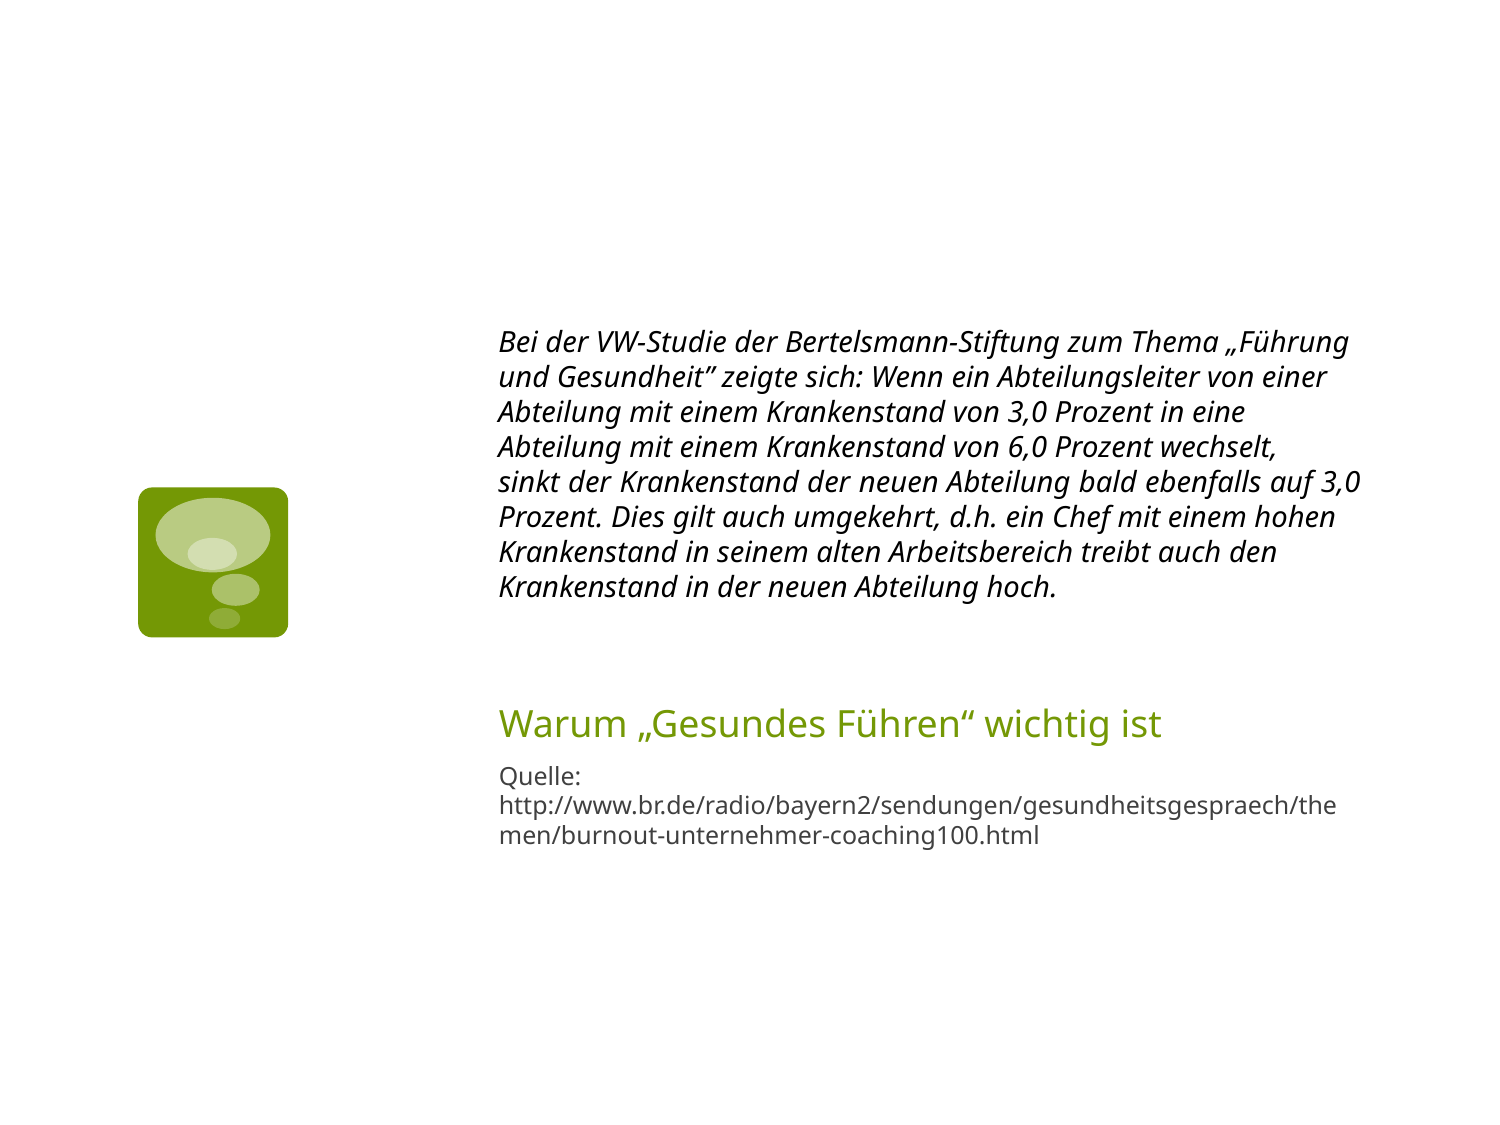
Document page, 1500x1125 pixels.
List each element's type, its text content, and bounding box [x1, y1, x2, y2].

list Quelle: http://www.br.de/radio/bayern2/sendungen/gesundheitsgespraech/themen/burnout-unternehmer-coaching100.html [483, 752, 1373, 856]
title Warum „Gesundes Führen“ wichtig ist [483, 640, 1373, 752]
text_box Bei der VW-Studie der Bertelsmann-Stiftung zum Thema „Führung und Gesundheit” zeigte sich: Wenn ein Abteilungsleiter von einer Abteilung mit einem Krankenstand von 3,0 Prozent in eine Abteilung mit einem Krankenstand von 6,0 Prozent wechselt, sinkt der Krankenstand der neuen Abteilung bald ebenfalls auf 3,0 Prozent. Dies gilt auch umgekehrt, d.h. ein Chef mit einem hohen Krankenstand in seinem alten Arbeitsbereich treibt auch den Krankenstand in der neuen Abteilung hoch. [483, 315, 1376, 611]
